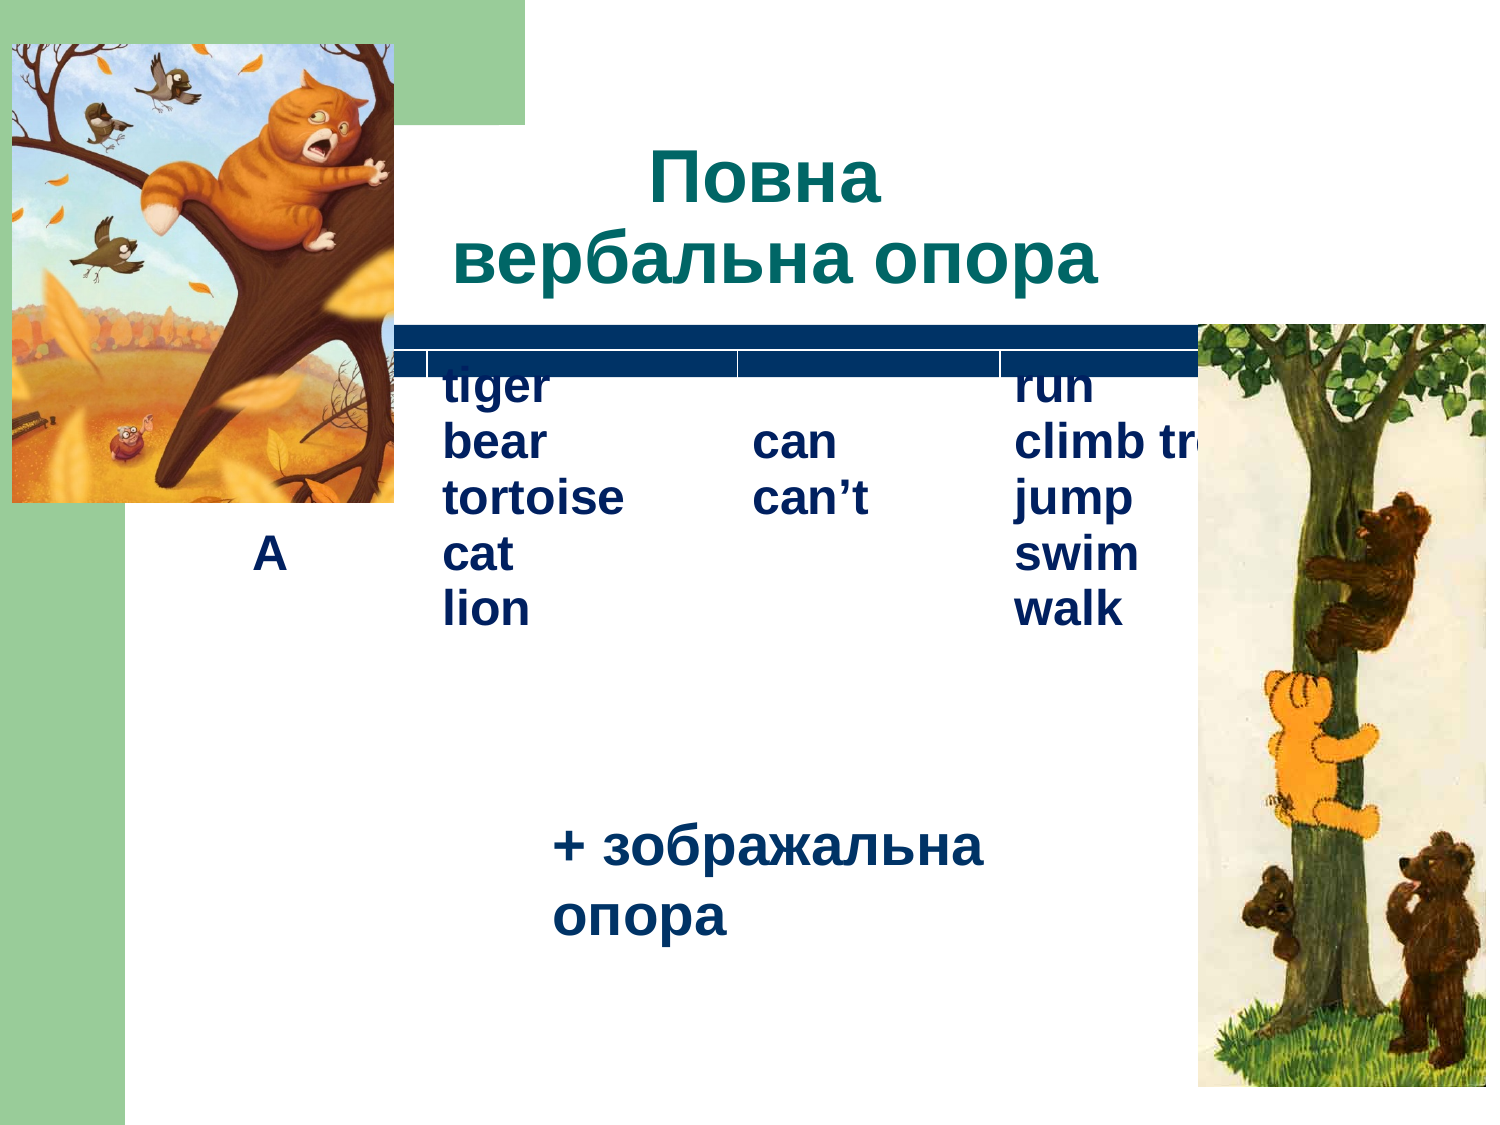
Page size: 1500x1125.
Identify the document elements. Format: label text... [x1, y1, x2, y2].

table_header A [238, 351, 426, 760]
table_header tiger bear tortoise cat lion [428, 351, 737, 760]
text_box + зображальна опора [537, 799, 1038, 957]
table_header can can’t [738, 351, 999, 760]
title Повна вербальна опора [398, 125, 1425, 313]
table_header run climb trees jump swim walk [1001, 351, 1192, 760]
picture [12, 44, 394, 503]
picture [1197, 324, 1486, 1087]
